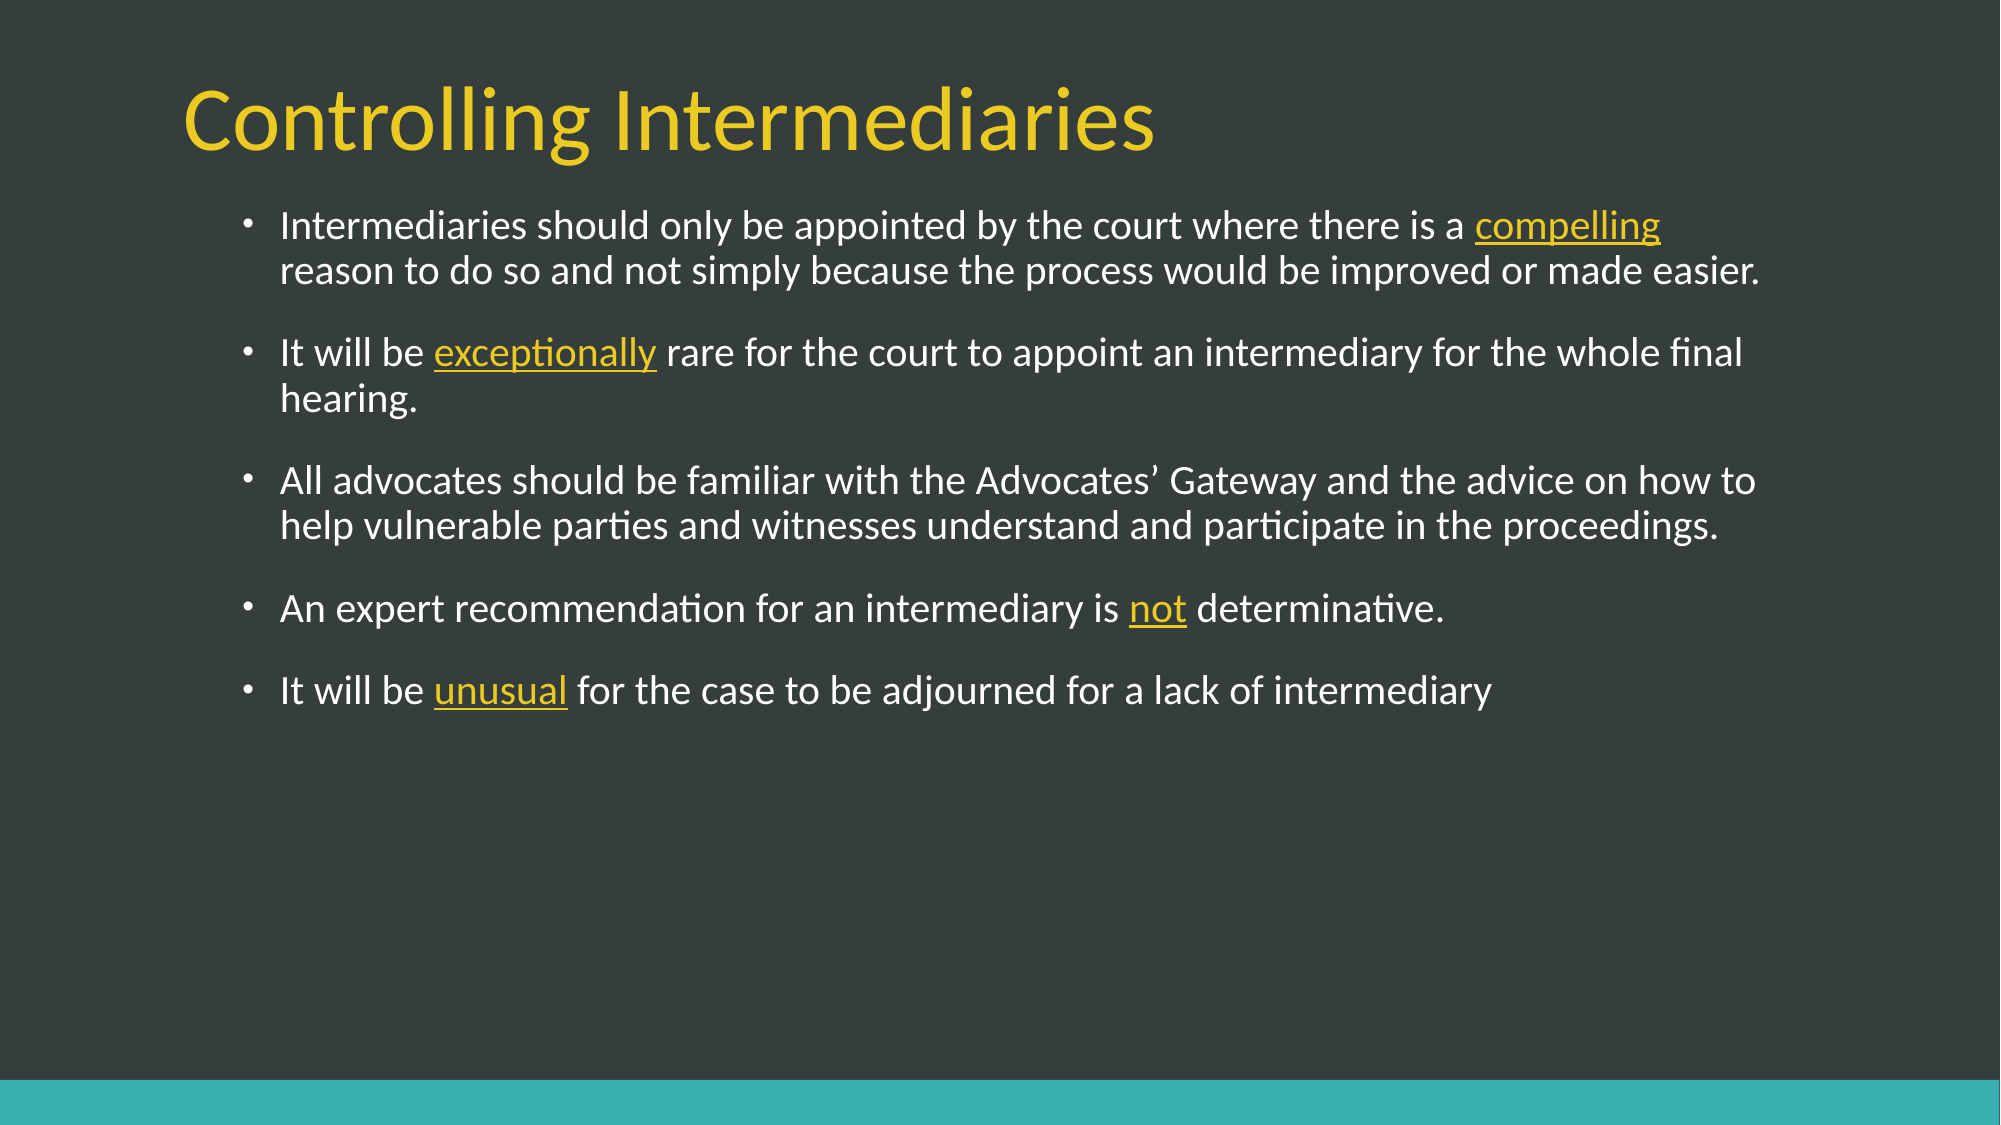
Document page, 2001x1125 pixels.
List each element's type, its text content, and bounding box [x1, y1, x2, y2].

title Controlling Intermediaries [168, 0, 1729, 178]
list Intermediaries should only be appointed by the court where there is a compelling reason to do so and not simply because the process would be improved or made easier. It will be exceptionally rare for the court to appoint an intermediary for the whole final hearing. All advocates should be familiar with the Advocates’ Gateway and the advice on how to help vulnerable parties and witnesses understand and participate in the proceedings. An expert recommendation for an intermediary is not determinative. It will be unusual for the case to be adjourned for a lack of intermediary [219, 195, 1780, 1060]
